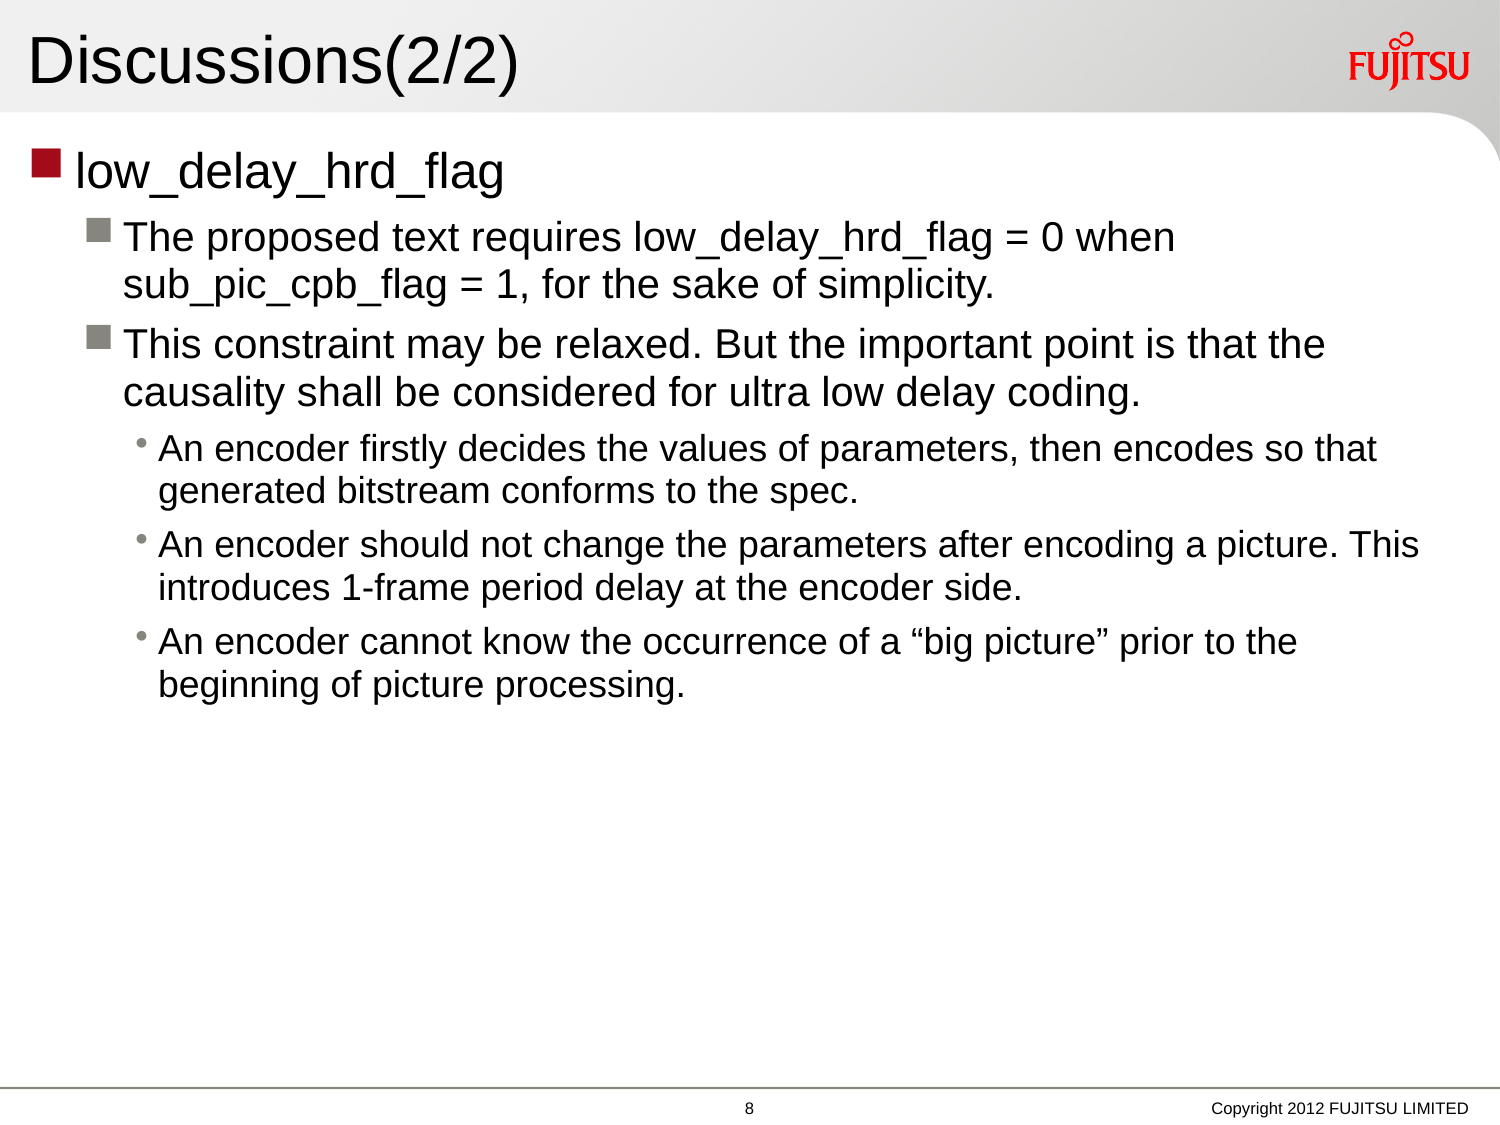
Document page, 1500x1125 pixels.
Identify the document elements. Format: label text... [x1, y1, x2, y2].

slide_number 7 [705, 1091, 795, 1125]
footer Copyright 2012 FUJITSU LIMITED [809, 1091, 1470, 1125]
picture [0, 0, 1500, 176]
list low_delay_hrd_flag The proposed text requires low_delay_hrd_flag = 0 when sub_pic_cpb_flag = 1, for the sake of simplicity. This constraint may be relaxed. But the important point is that the causality shall be considered for ultra low delay coding. An encoder firstly decides the values of parameters, then encodes so that generated bitstream conforms to the spec. An encoder should not change the parameters after encoding a picture. This introduces 1-frame period delay at the encoder side. An encoder cannot know the occurrence of a “big picture” prior to the beginning of picture processing. [27, 142, 1470, 1061]
title Discussions(2/2) [27, 0, 1318, 114]
